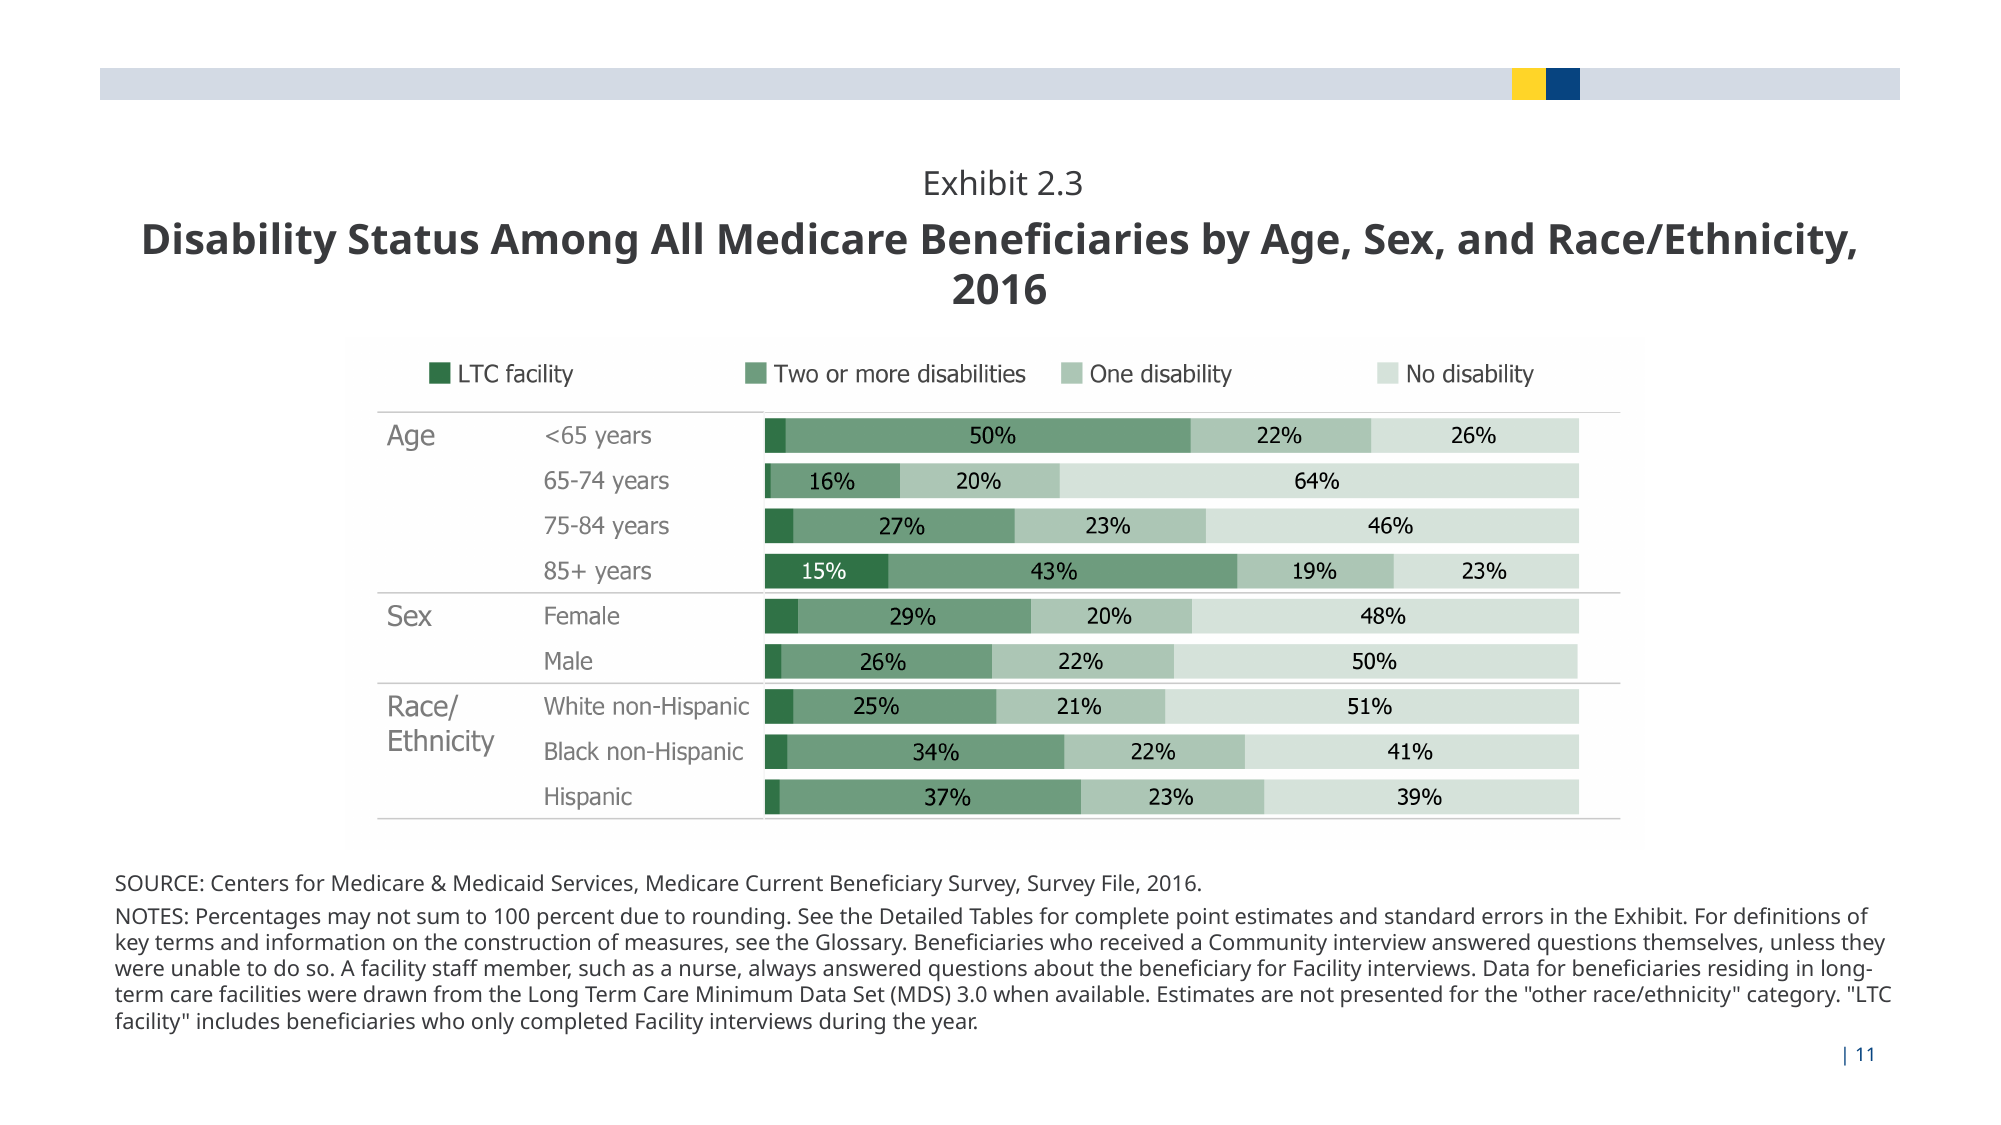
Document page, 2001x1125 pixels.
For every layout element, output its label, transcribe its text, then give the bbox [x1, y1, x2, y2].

title Exhibit 2.3 [99, 154, 1900, 213]
picture [345, 337, 1645, 851]
list SOURCE: Centers for Medicare & Medicaid Services, Medicare Current Beneficiary Survey, Survey File, 2016. NOTES: Percentages may not sum to 100 percent due to rounding. See the Detailed Tables for complete point estimates and standard errors in the Exhibit. For definitions of key terms and information on the construction of measures, see the Glossary. Beneficiaries who received a Community interview answered questions themselves, unless they were unable to do so. A facility staff member, such as a nurse, always answered questions about the beneficiary for Facility interviews. Data for beneficiaries residing in long-term care facilities were drawn from the Long Term Care Minimum Data Set (MDS) 3.0 when available. Estimates are not presented for the "other race/ethnicity" category. "LTC facility" includes beneficiaries who only completed Facility interviews during the year. [99, 862, 1900, 1075]
list Disability Status Among All Medicare Beneficiaries by Age, Sex, and Race/Ethnicity, 2016 [99, 213, 1900, 300]
